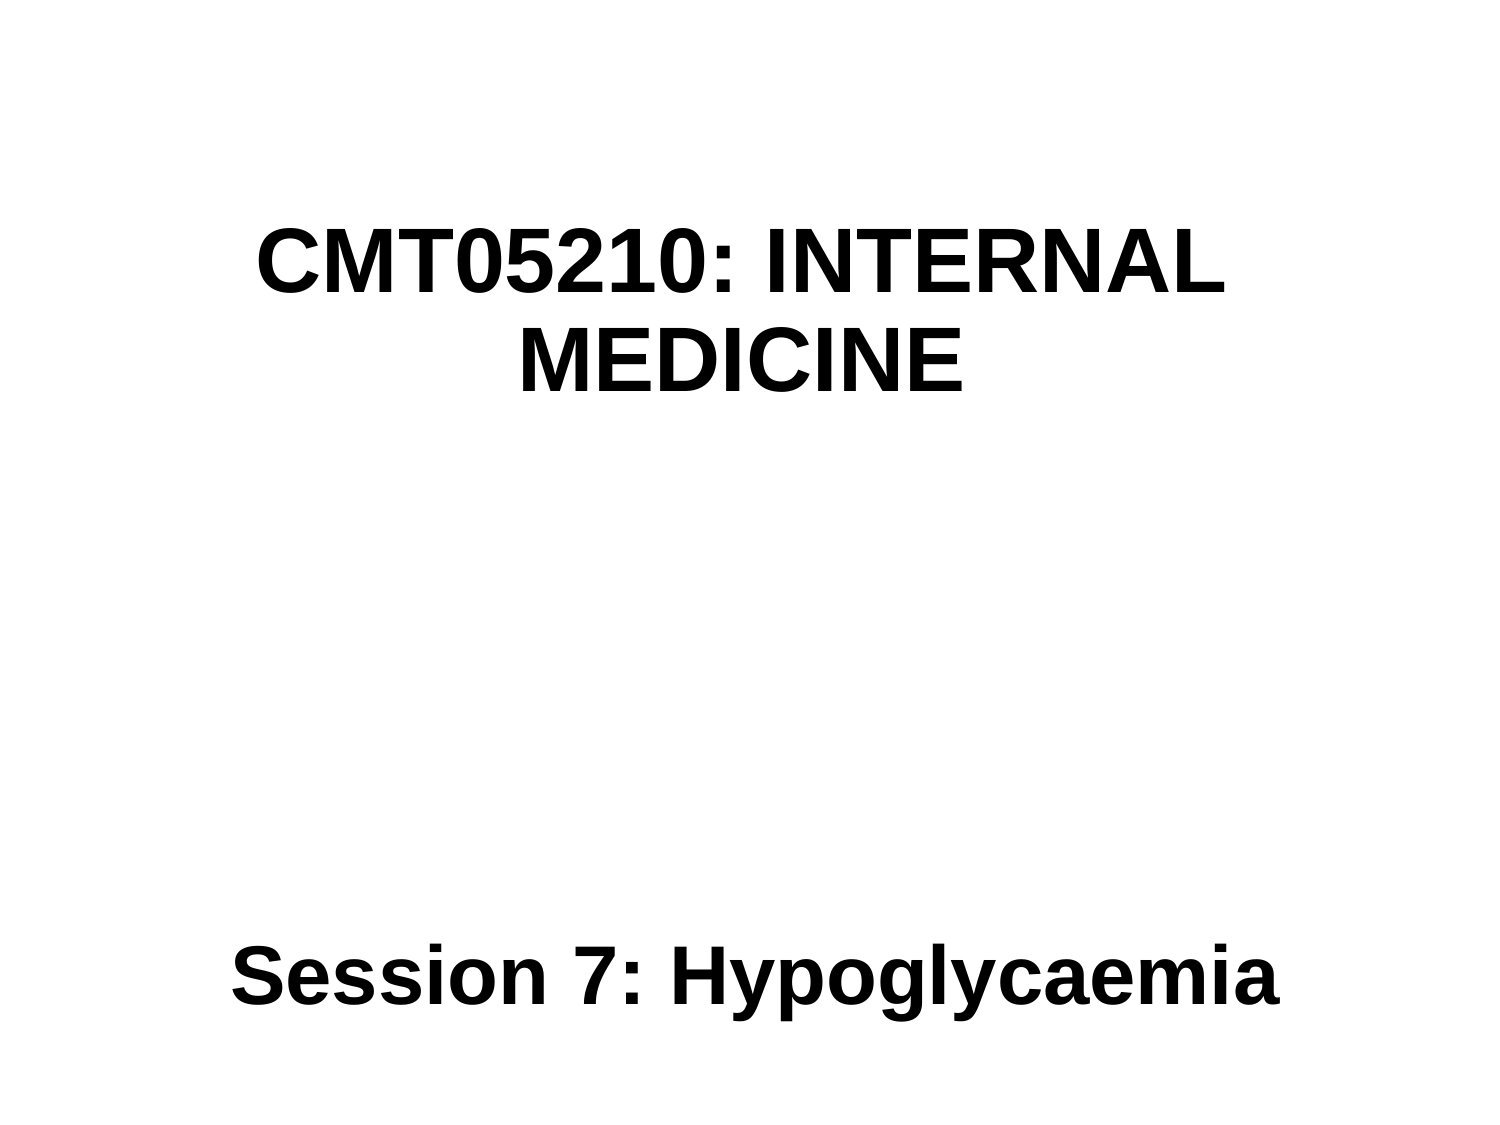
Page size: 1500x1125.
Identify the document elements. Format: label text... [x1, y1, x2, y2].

subtitle Session 7: Hypoglycaemia [192, 925, 1318, 1015]
title CMT05210: INTERNAL MEDICINE [67, 190, 1417, 434]
